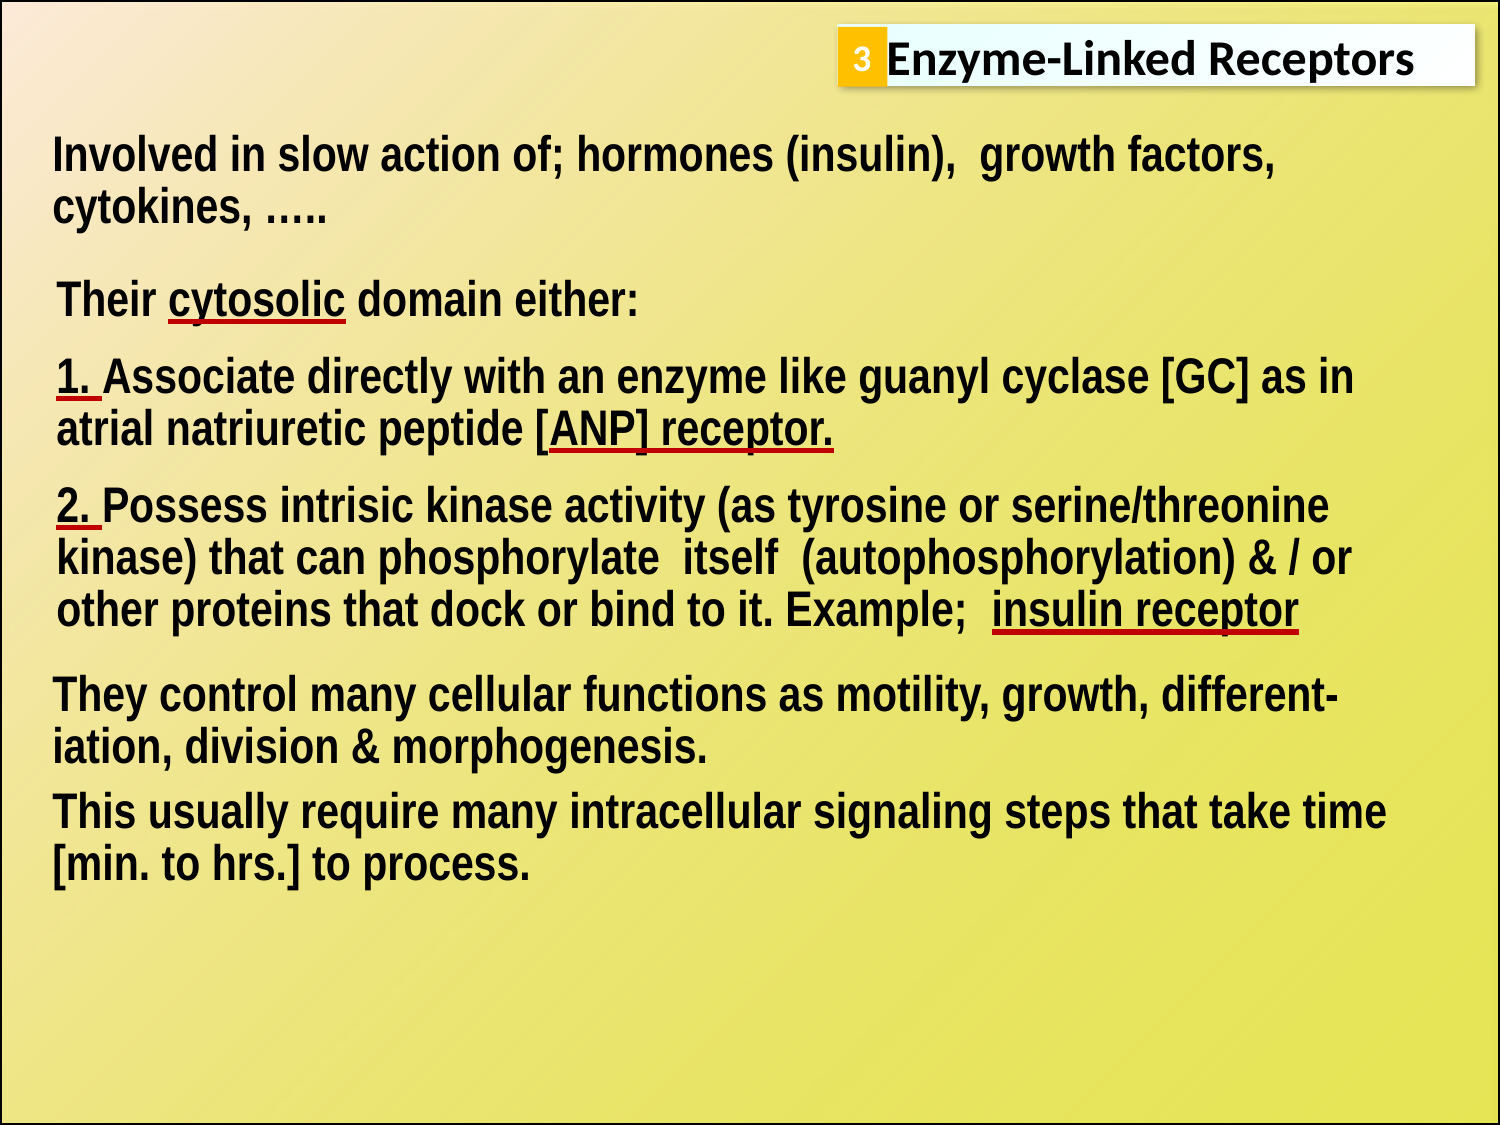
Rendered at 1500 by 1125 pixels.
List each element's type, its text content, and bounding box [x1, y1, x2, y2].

text_box 3 [837, 26, 888, 87]
text_box Involved in slow action of; hormones (insulin), growth factors, cytokines, ….. [37, 121, 1463, 241]
text_box Their cytosolic domain either: 1. Associate directly with an enzyme like guanyl cyclase [GC] as in atrial natriuretic peptide [ANP] receptor. 2. Possess intrisic kinase activity (as tyrosine or serine/threonine kinase) that can phosphorylate itself (autophosphorylation) & / or other proteins that dock or bind to it. Example; insulin receptor [41, 266, 1467, 644]
text_box [0, 0, 1500, 1125]
text_box They control many cellular functions as motility, growth, different-iation, division & morphogenesis. This usually require many intracellular signaling steps that take time [min. to hrs.] to process. [37, 662, 1425, 898]
text_box Enzyme-Linked Receptors [835, 23, 1477, 88]
